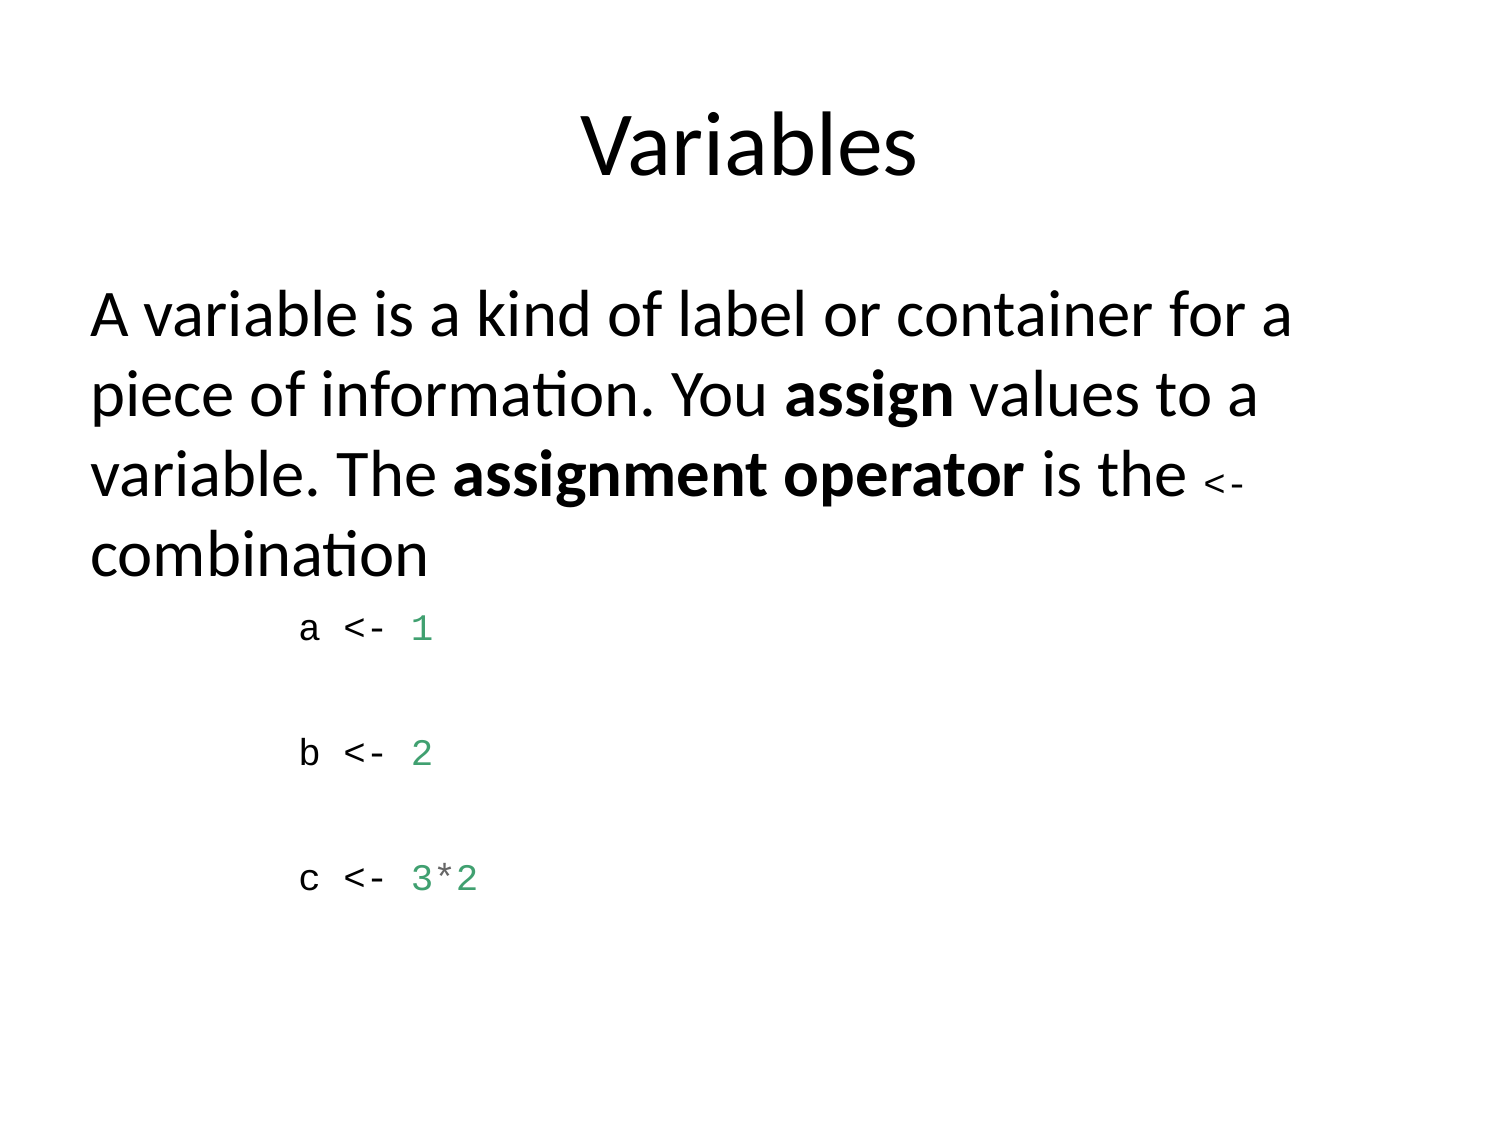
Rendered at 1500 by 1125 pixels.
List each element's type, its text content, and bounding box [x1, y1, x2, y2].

list A variable is a kind of label or container for a piece of information. You assign values to a variable. The assignment operator is the <- combination a <- 1 b <- 2 c <- 3*2 [75, 262, 1425, 1005]
title Variables [75, 45, 1425, 233]
